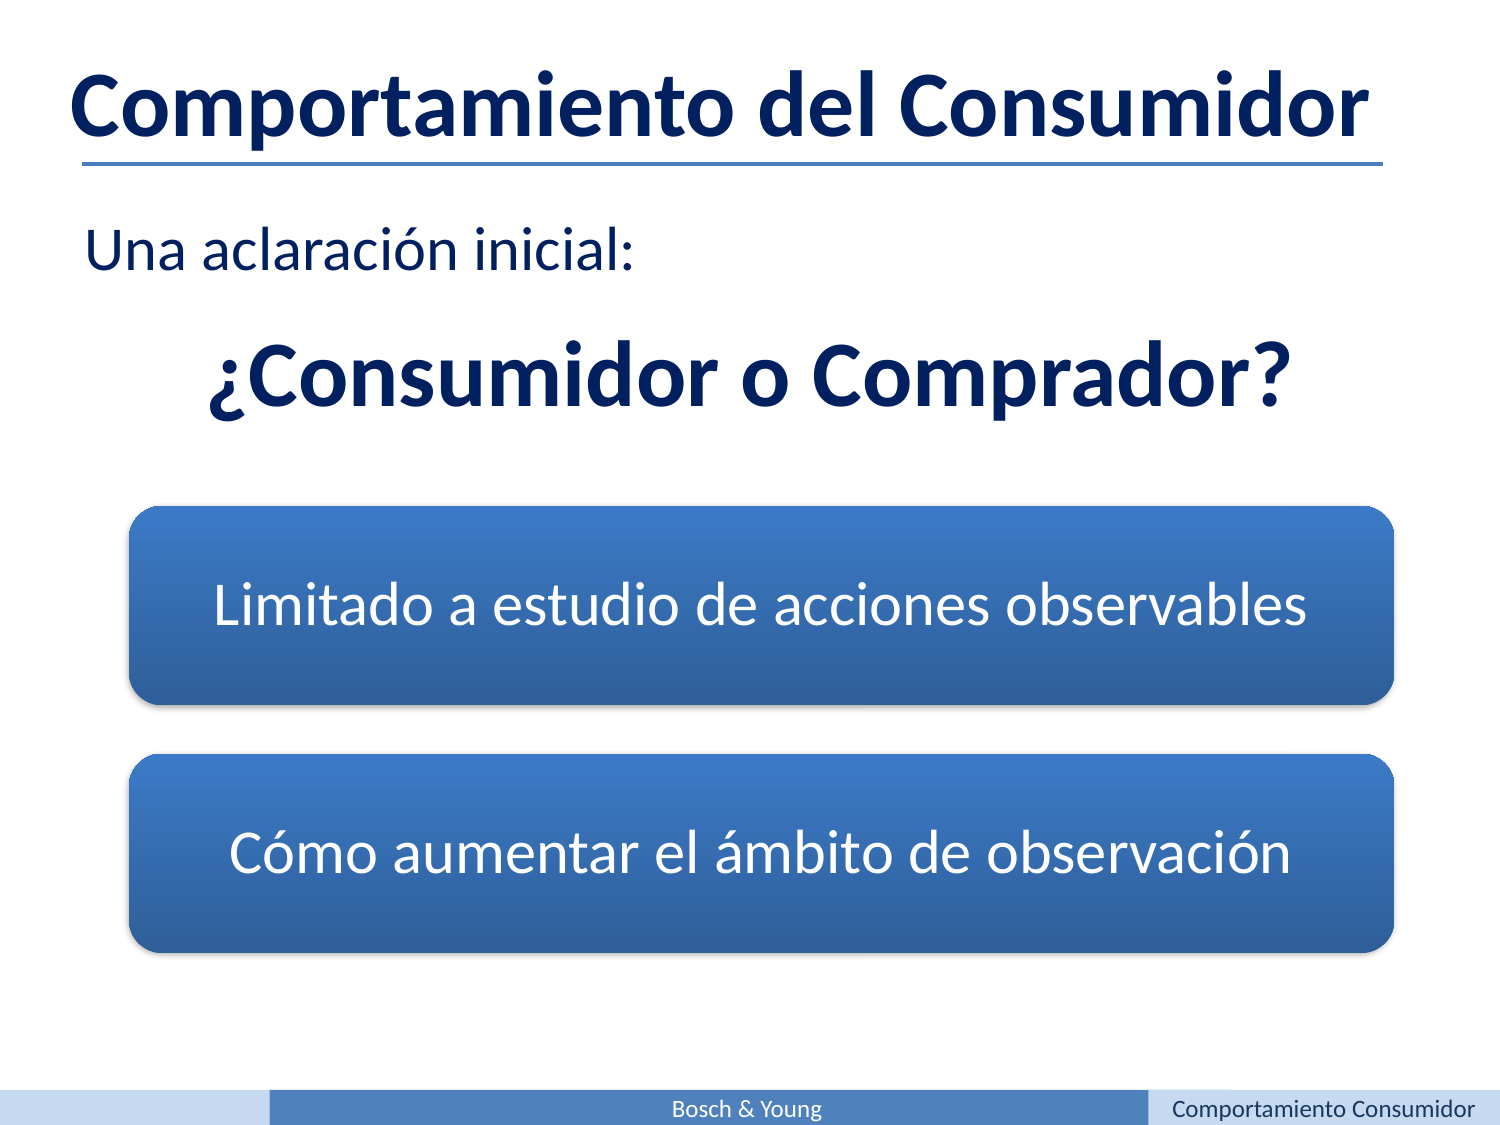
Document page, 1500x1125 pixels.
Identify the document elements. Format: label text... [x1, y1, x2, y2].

text_box Bosch & Young [272, 1088, 1146, 1125]
text_box Comportamiento Consumidor [1146, 1088, 1500, 1125]
text_box [0, 1088, 272, 1125]
text_box Comportamiento del Consumidor [35, 35, 1407, 163]
text_box ¿Consumidor o Comprador? [46, 305, 1454, 433]
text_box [128, 480, 1395, 997]
text_box Una aclaración inicial: [70, 214, 1454, 290]
